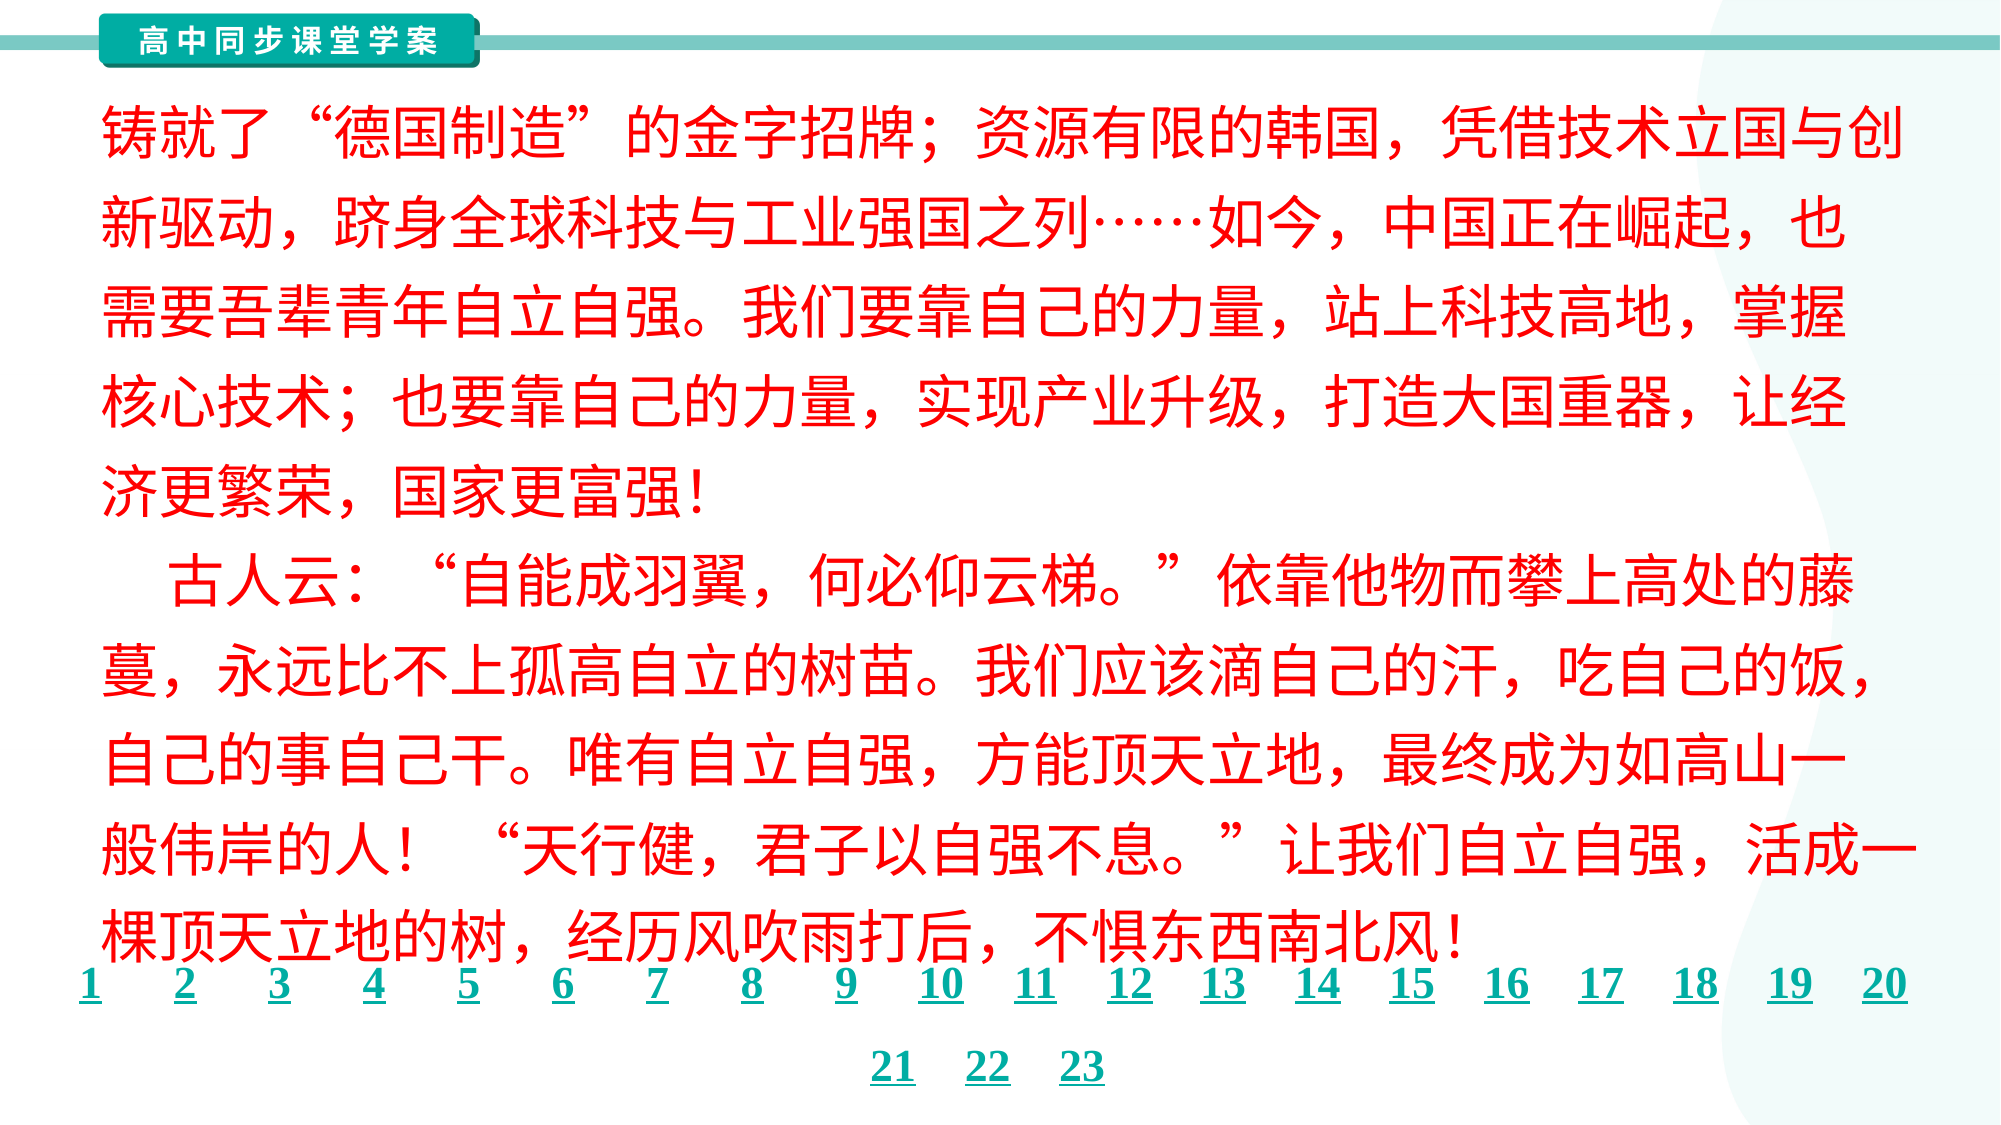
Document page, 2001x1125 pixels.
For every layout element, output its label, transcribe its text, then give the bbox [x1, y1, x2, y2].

picture [0, 0, 2000, 1125]
text_box 铸就了“德国制造”的金字招牌；资源有限的韩国，凭借技术立国与创 新驱动，跻身全球科技与工业强国之列……如今，中国正在崛起，也 需要吾辈青年自立自强。我们要靠自己的力量，站上科技高地，掌握 核心技术；也要靠自己的力量，实现产业升级，打造大国重器，让经 济更繁荣，国家更富强！ 古人云：“自能成羽翼，何必仰云梯。”依靠他物而攀上高处的藤 蔓，永远比不上孤高自立的树苗。我们应该滴自己的汗，吃自己的饭， 自己的事自己干。唯有自立自强，方能顶天立地，最终成为如高山一 般伟岸的人！ “天行健，君子以自强不息。”让我们自立自强，活成一 棵顶天立地的树，经历风吹雨打后，不惧东西南北风！ [100, 76, 1899, 964]
